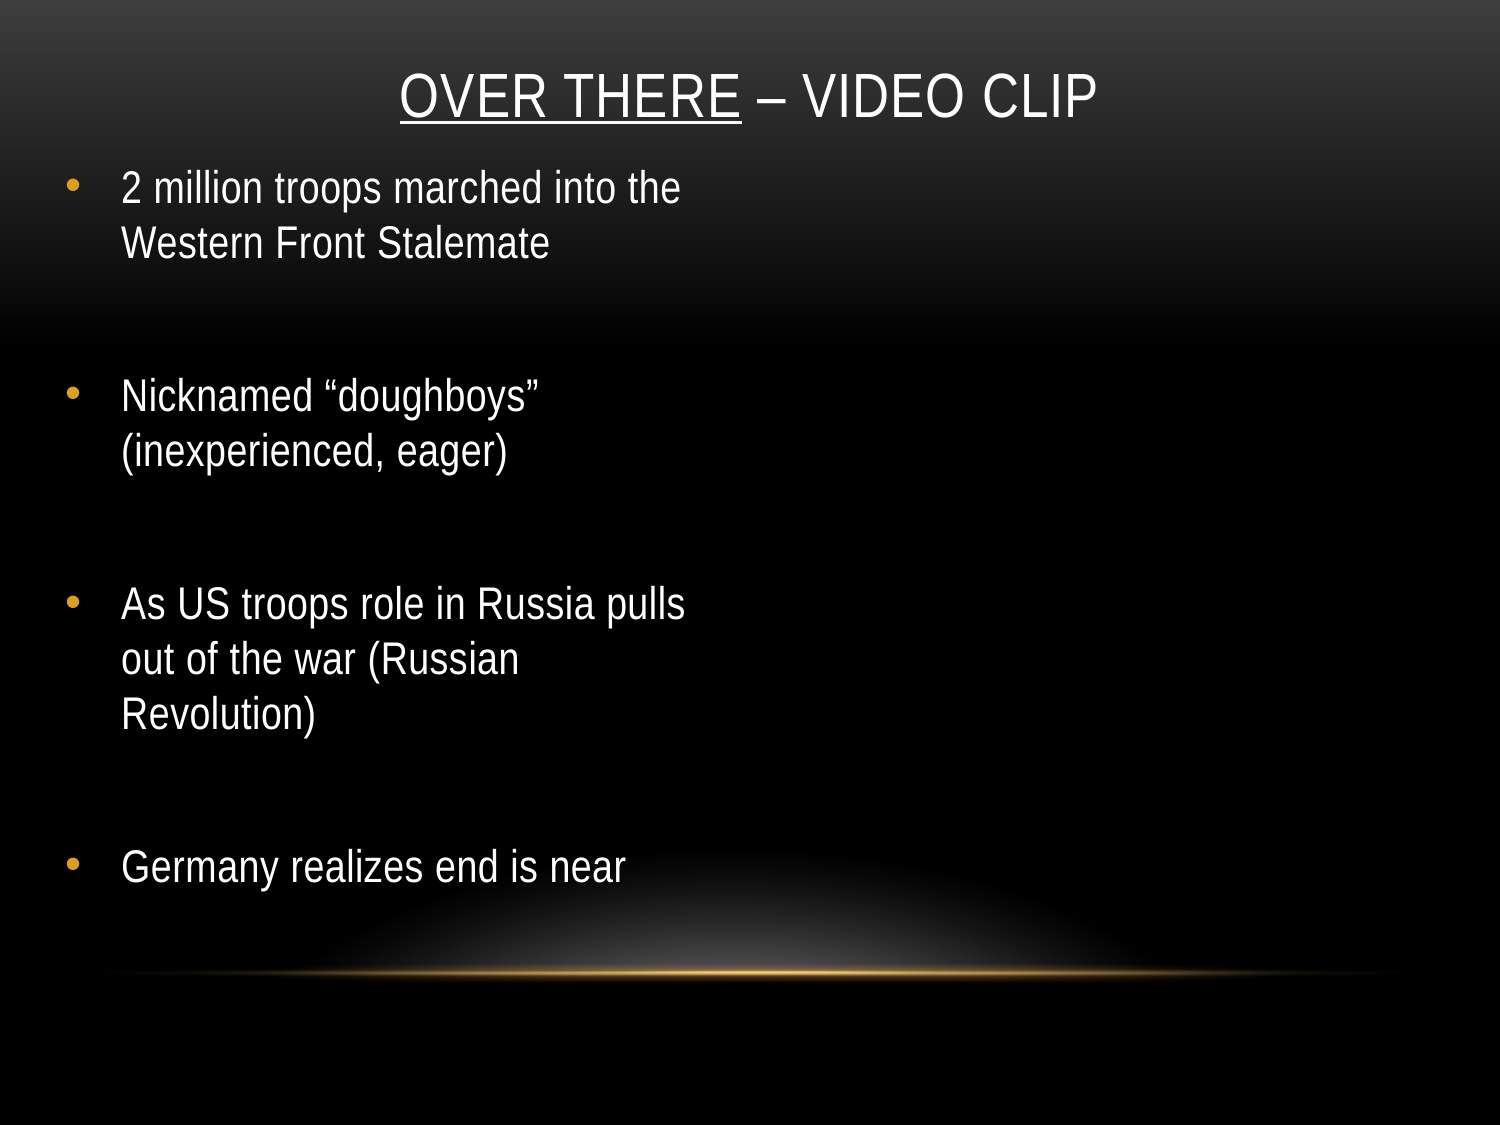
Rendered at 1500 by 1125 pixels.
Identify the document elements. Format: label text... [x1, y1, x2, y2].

picture [0, 0, 1500, 1125]
list 2 million troops marched into the Western Front Stalemate Nicknamed “doughboys” (inexperienced, eager) As US troops role in Russia pulls out of the war (Russian Revolution) Germany realizes end is near [50, 149, 713, 950]
title Over there – Video clip [99, 45, 1400, 138]
